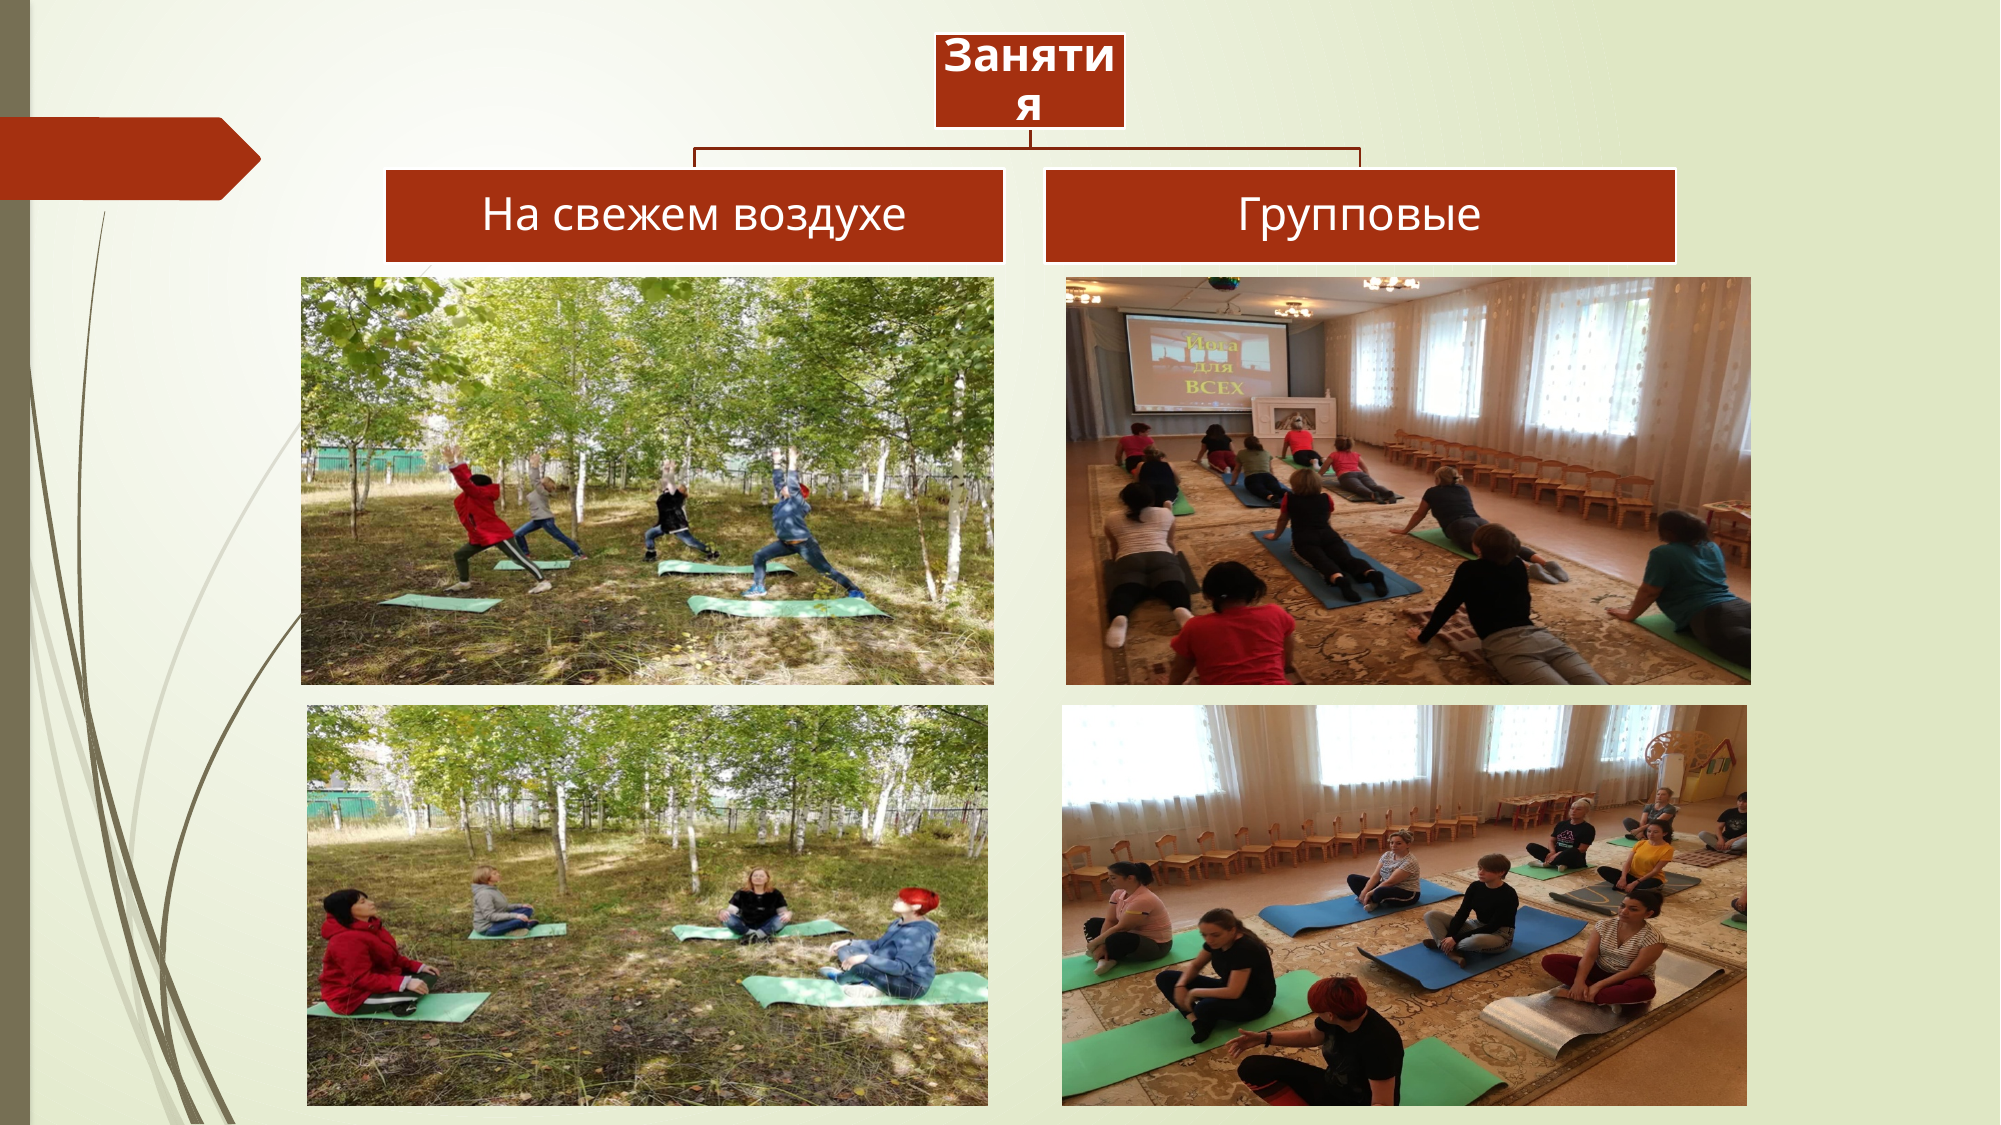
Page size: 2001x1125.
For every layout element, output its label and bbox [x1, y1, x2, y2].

text_box [383, 19, 1677, 278]
picture [1062, 705, 1747, 1106]
picture [301, 277, 995, 685]
picture [1066, 277, 1751, 685]
picture [307, 705, 989, 1106]
